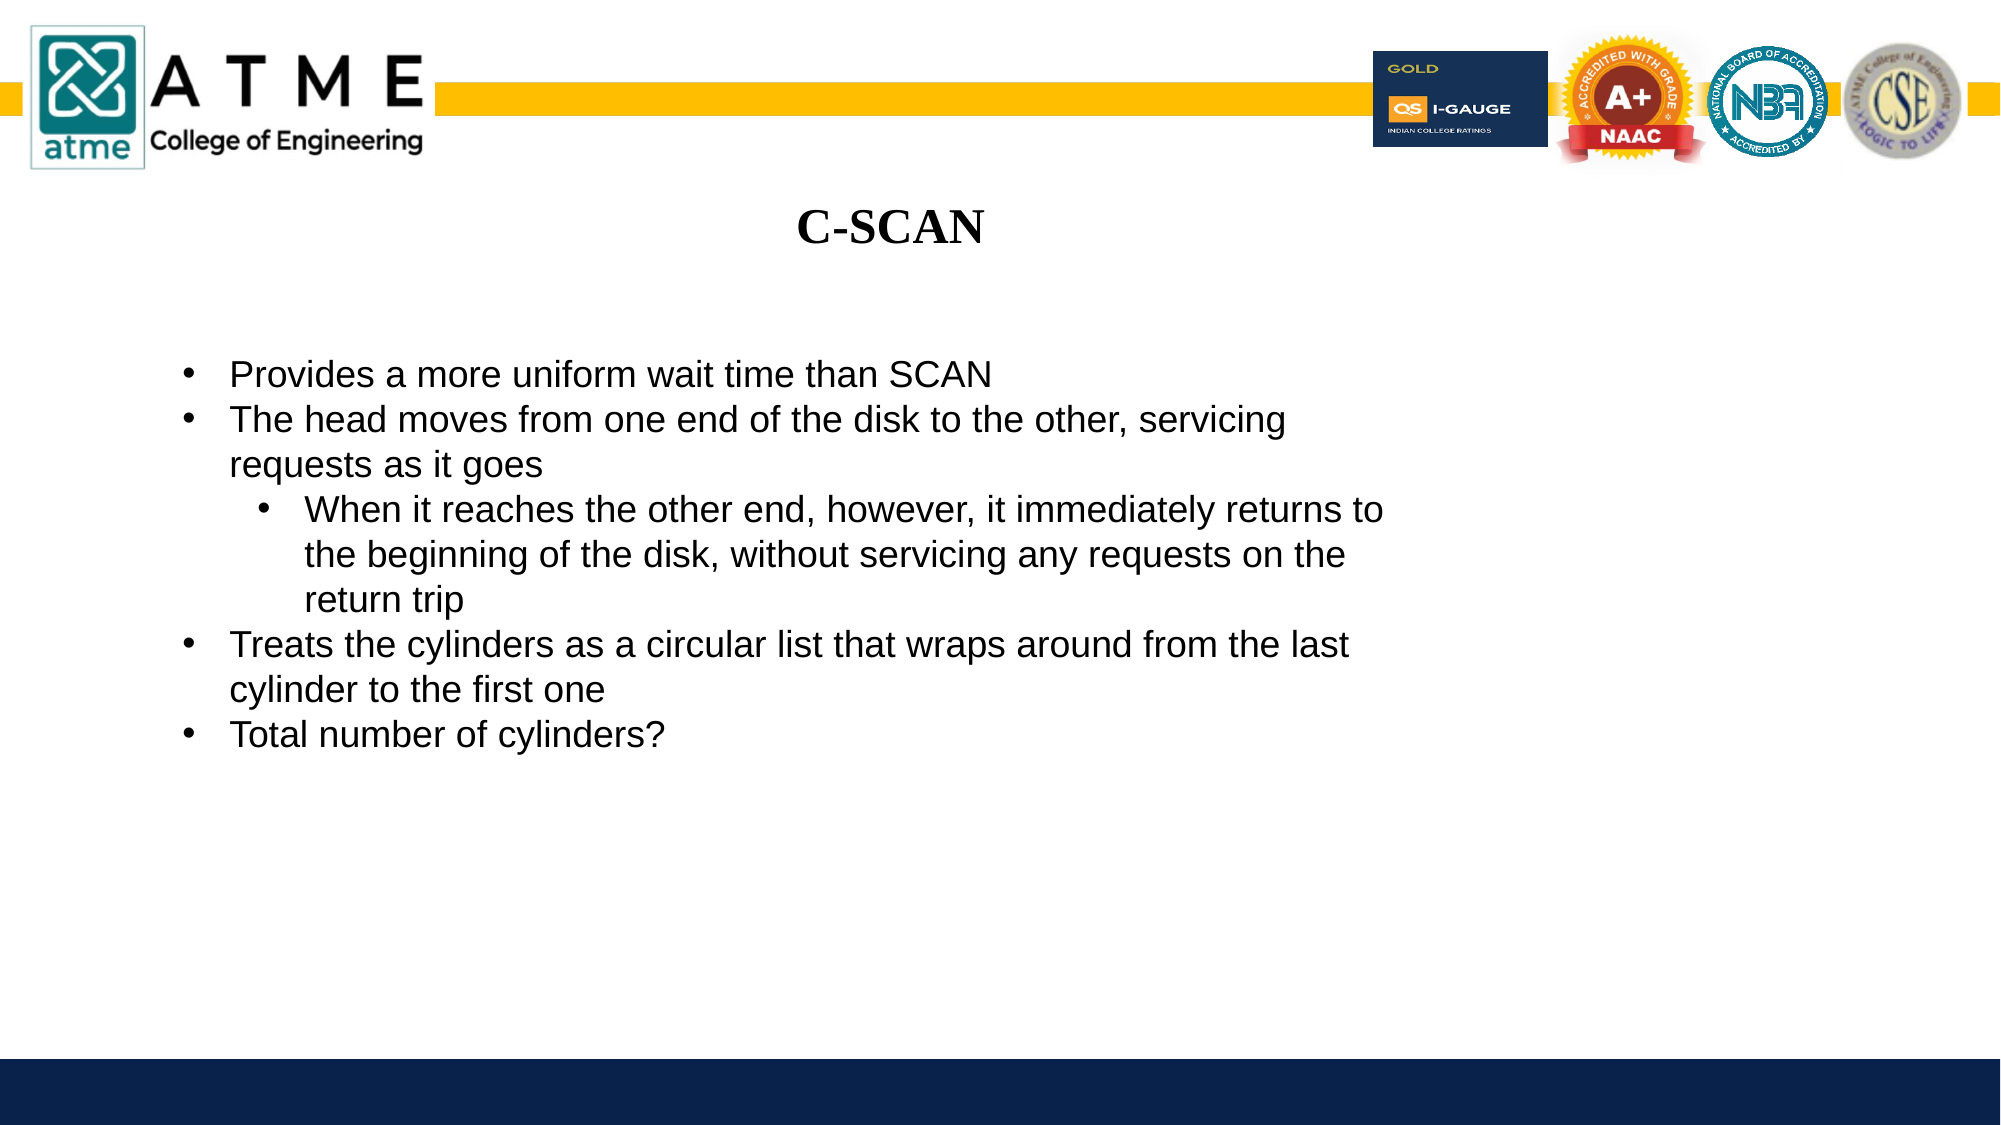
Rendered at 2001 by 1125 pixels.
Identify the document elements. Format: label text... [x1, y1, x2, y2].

picture [1373, 20, 1828, 180]
picture [22, 15, 435, 178]
picture [0, 1059, 2001, 1125]
list Provides a more uniform wait time than SCAN The head moves from one end of the disk to the other, servicing requests as it goes When it reaches the other end, however, it immediately returns to the beginning of the disk, without servicing any requests on the return trip Treats the cylinders as a circular list that wraps around from the last cylinder to the first one Total number of cylinders? [167, 342, 1427, 1086]
picture [1840, 26, 1968, 176]
title C-SCAN [781, 186, 2000, 281]
